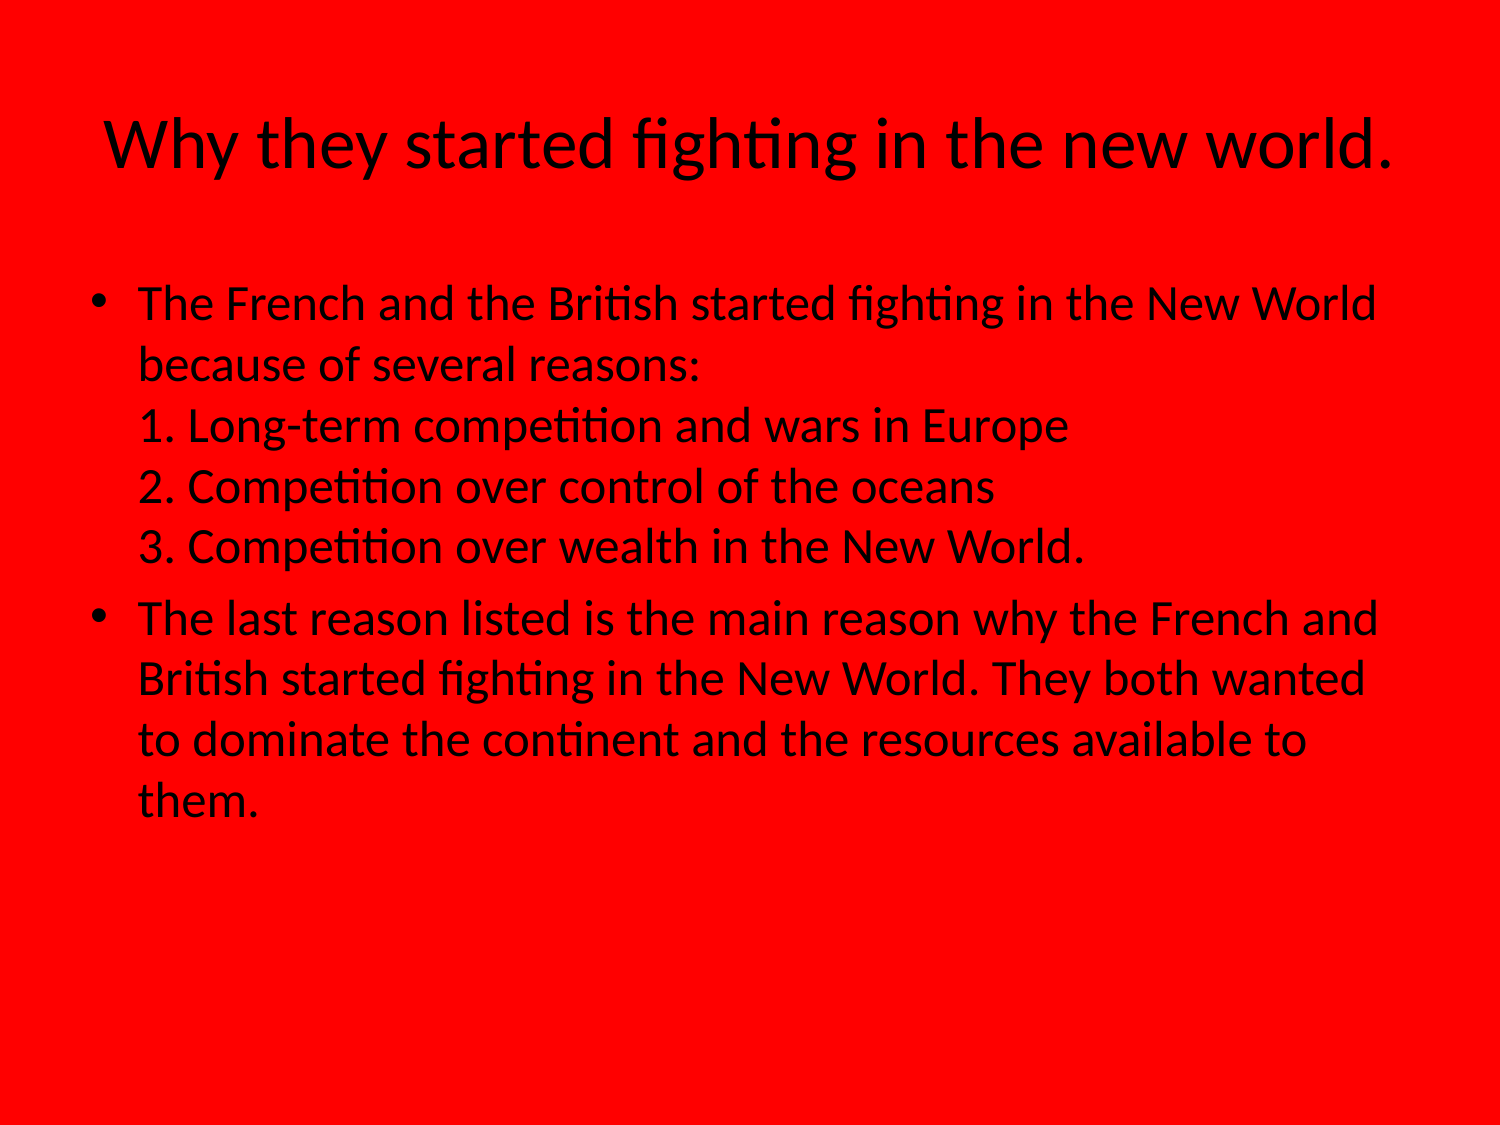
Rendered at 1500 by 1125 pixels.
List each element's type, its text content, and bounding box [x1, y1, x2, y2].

title Why they started fighting in the new world. [75, 45, 1425, 233]
list The French and the British started fighting in the New World because of several reasons: 1. Long-term competition and wars in Europe 2. Competition over control of the oceans 3. Competition over wealth in the New World. The last reason listed is the main reason why the French and British started fighting in the New World. They both wanted to dominate the continent and the resources available to them. [75, 262, 1425, 1005]
